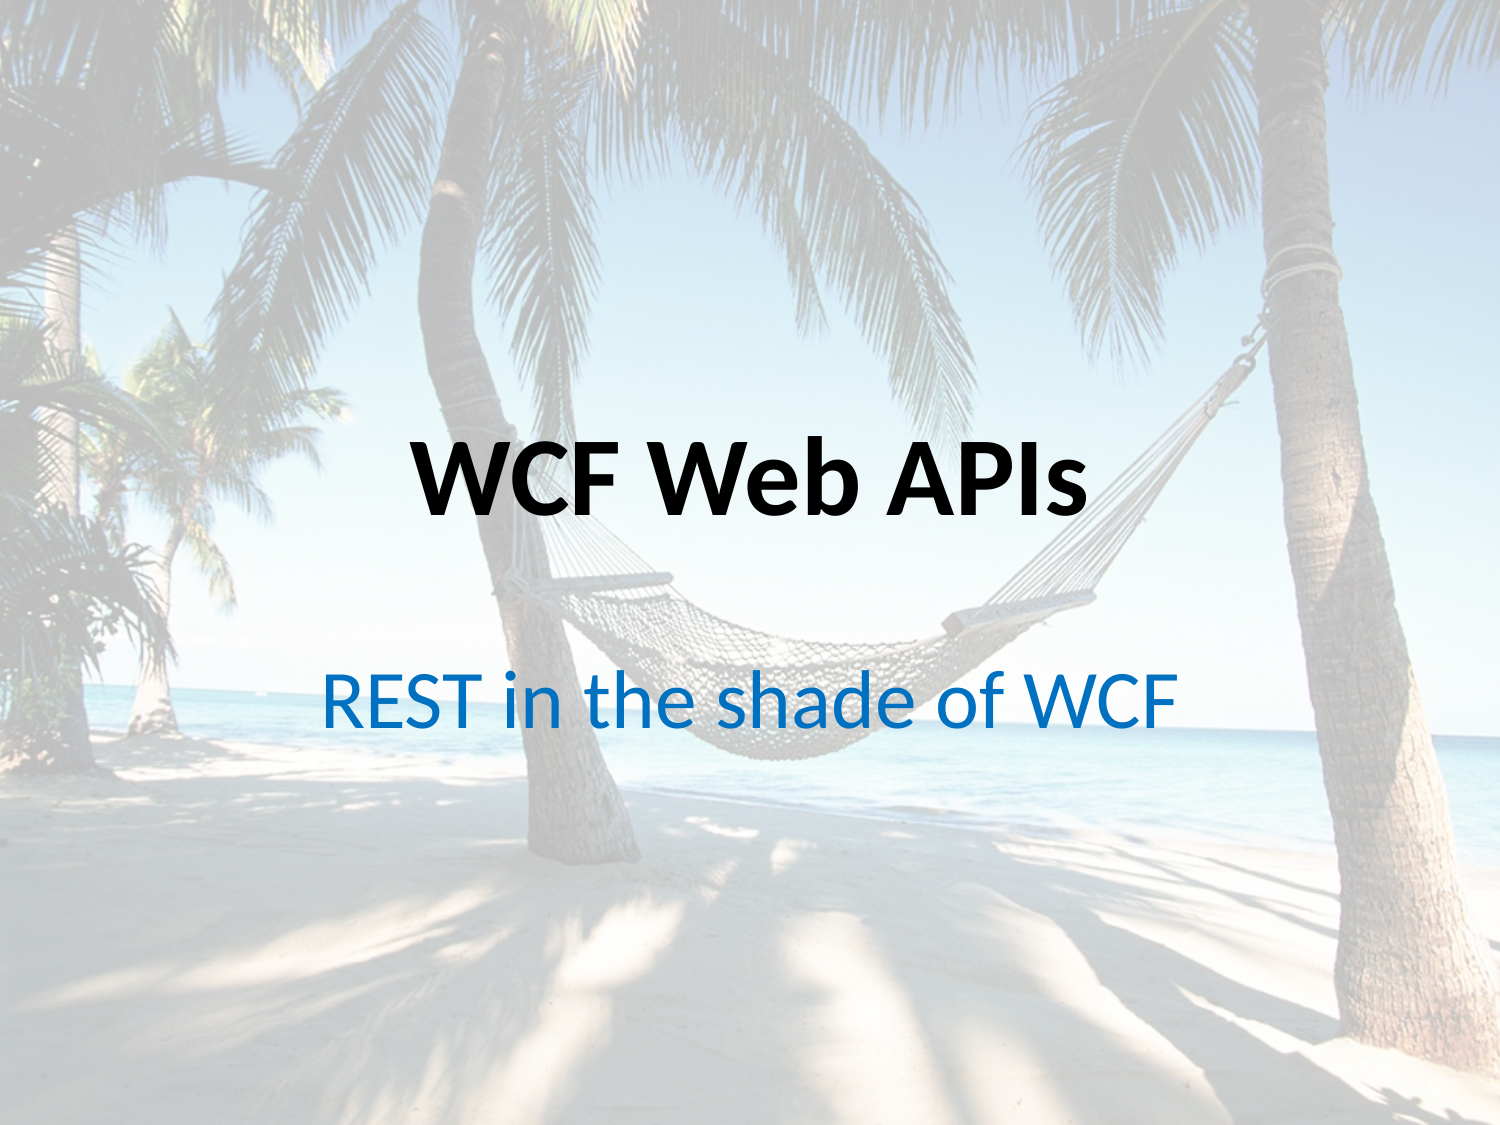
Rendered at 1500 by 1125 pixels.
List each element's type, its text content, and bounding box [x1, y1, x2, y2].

title WCF Web APIs [112, 349, 1388, 591]
subtitle REST in the shade of WCF [225, 637, 1275, 925]
